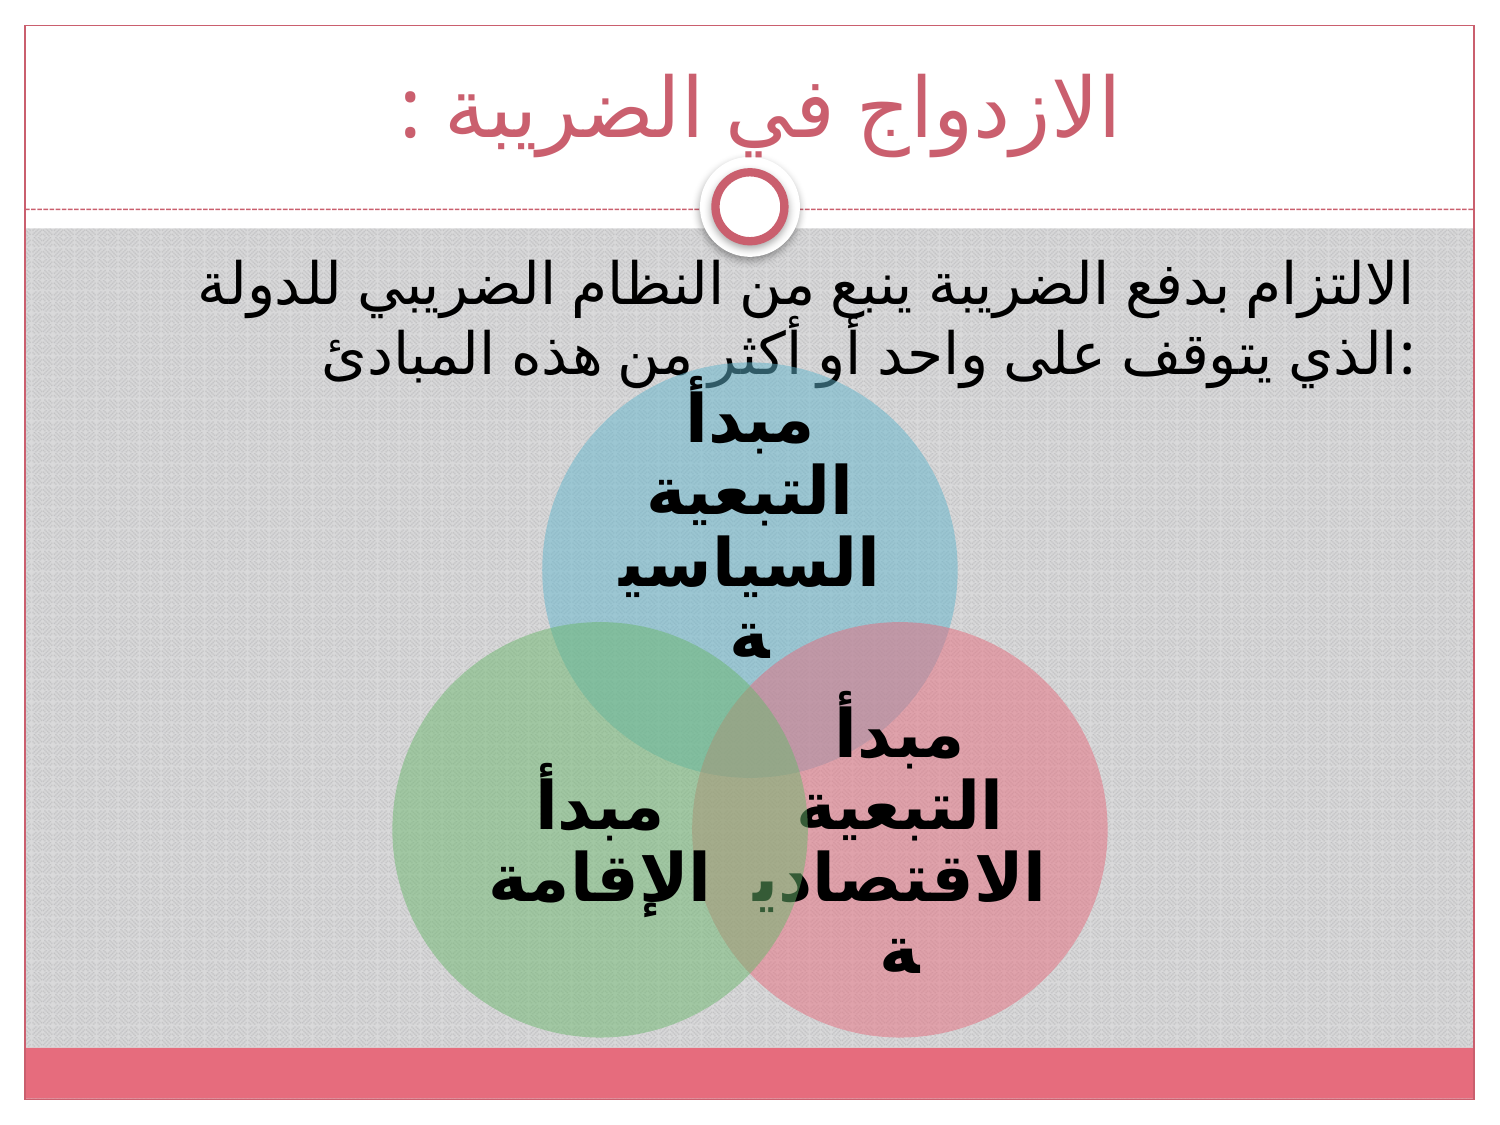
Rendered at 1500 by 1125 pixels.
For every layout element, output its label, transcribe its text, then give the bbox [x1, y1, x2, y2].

title الازدواج في الضريبة : [49, 37, 1450, 162]
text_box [74, 353, 1426, 1047]
text_box الالتزام بدفع الضريبة ينبع من النظام الضريبي للدولة الذي يتوقف على واحد أو أكثر من هذه المبادئ: [80, 238, 1431, 359]
